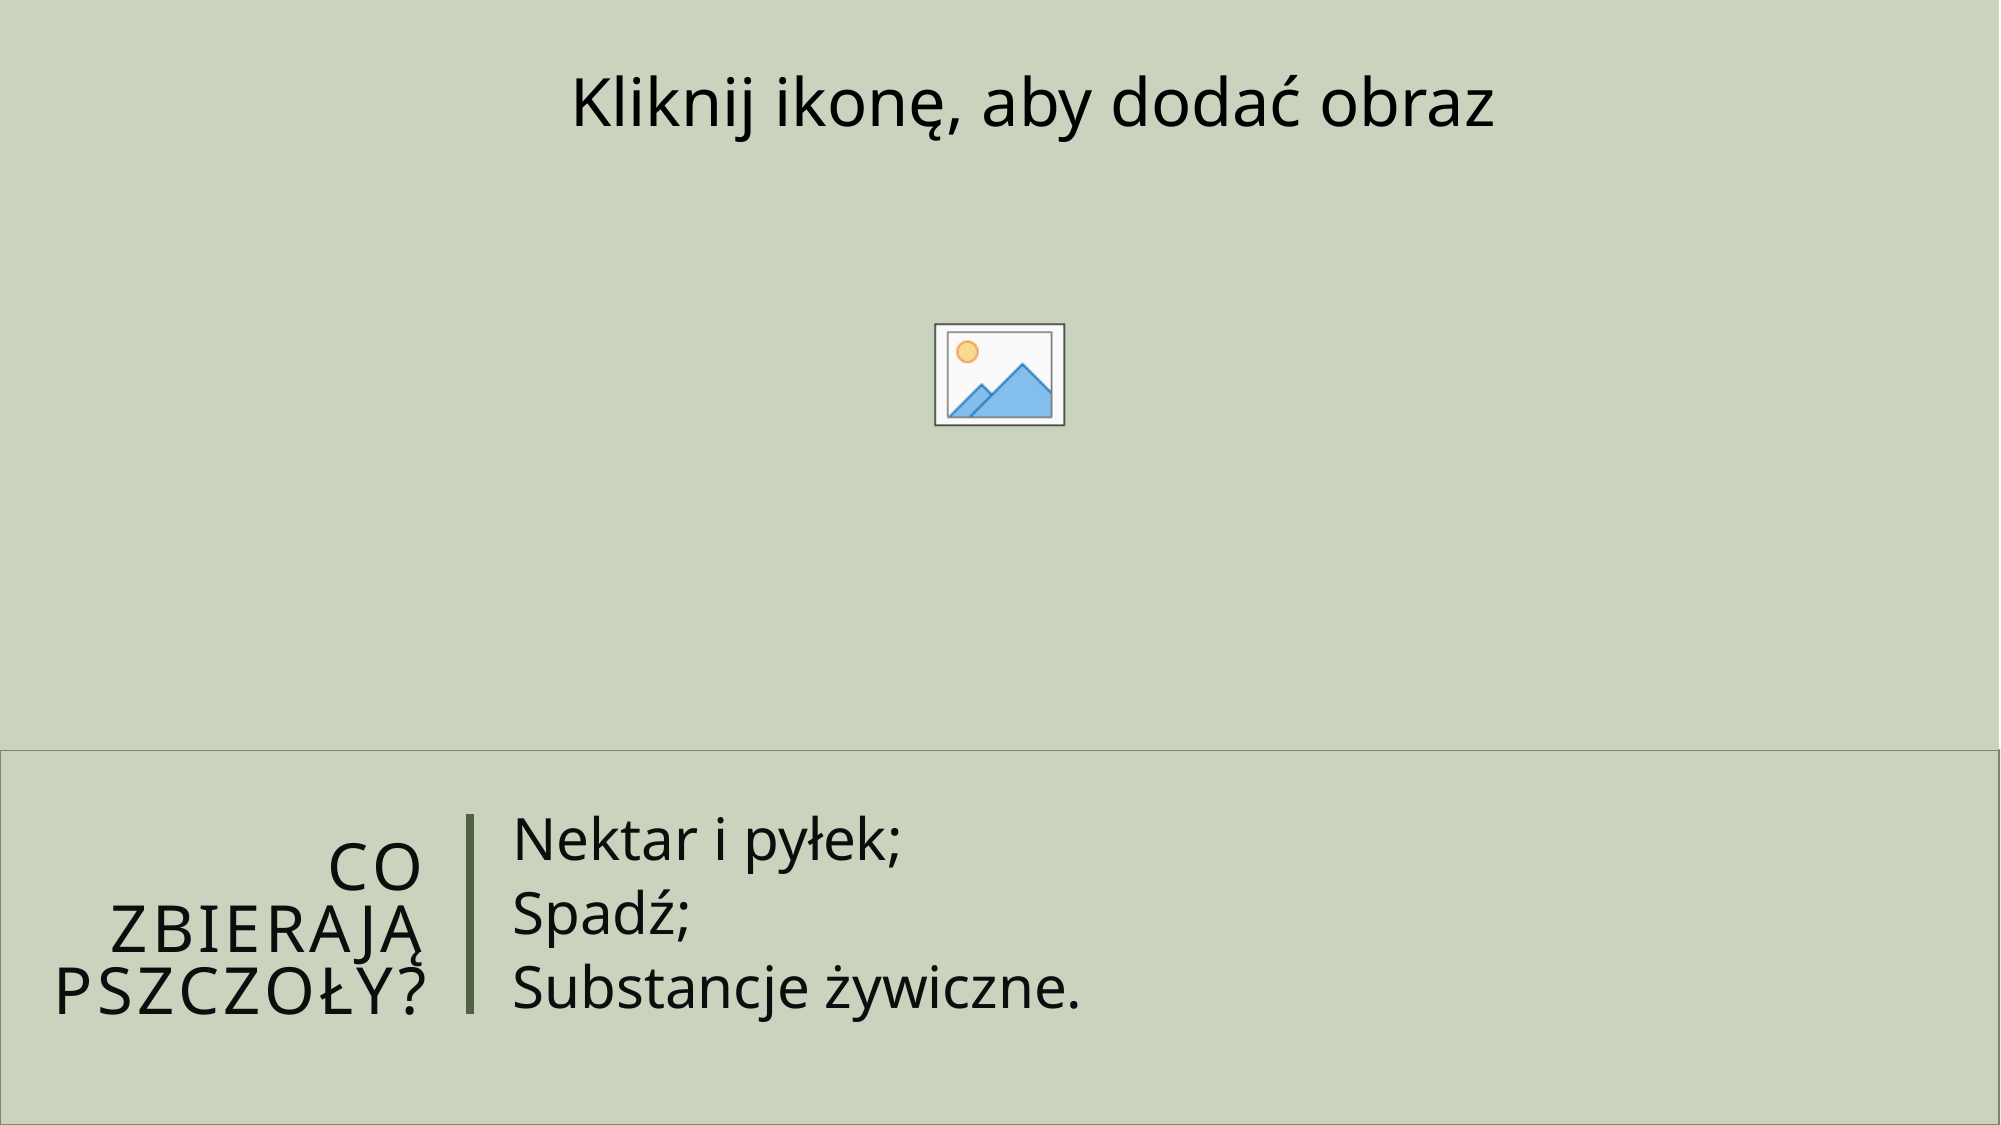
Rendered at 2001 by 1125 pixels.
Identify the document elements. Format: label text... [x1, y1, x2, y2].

list Nektar i pyłek; Spadź; Substancje żywiczne. [497, 768, 1983, 1054]
picture [0, 0, 2000, 751]
title Co zbierają pszczoły? [17, 813, 443, 1054]
